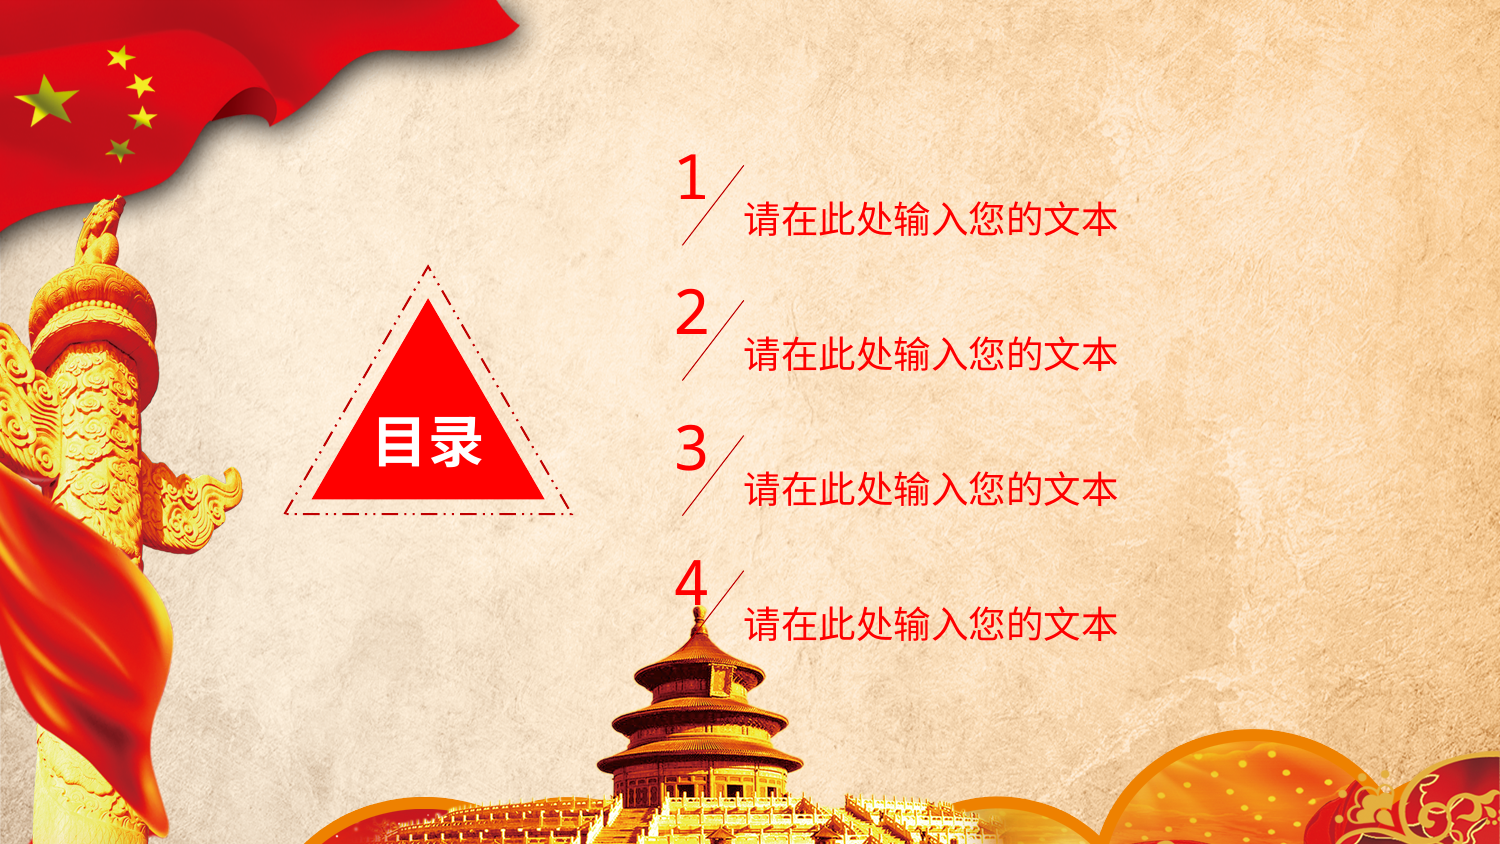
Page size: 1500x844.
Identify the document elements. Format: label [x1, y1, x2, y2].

picture [0, 0, 1500, 844]
text_box [682, 570, 744, 651]
text_box [682, 165, 744, 246]
text_box [682, 300, 744, 381]
text_box [682, 435, 744, 516]
